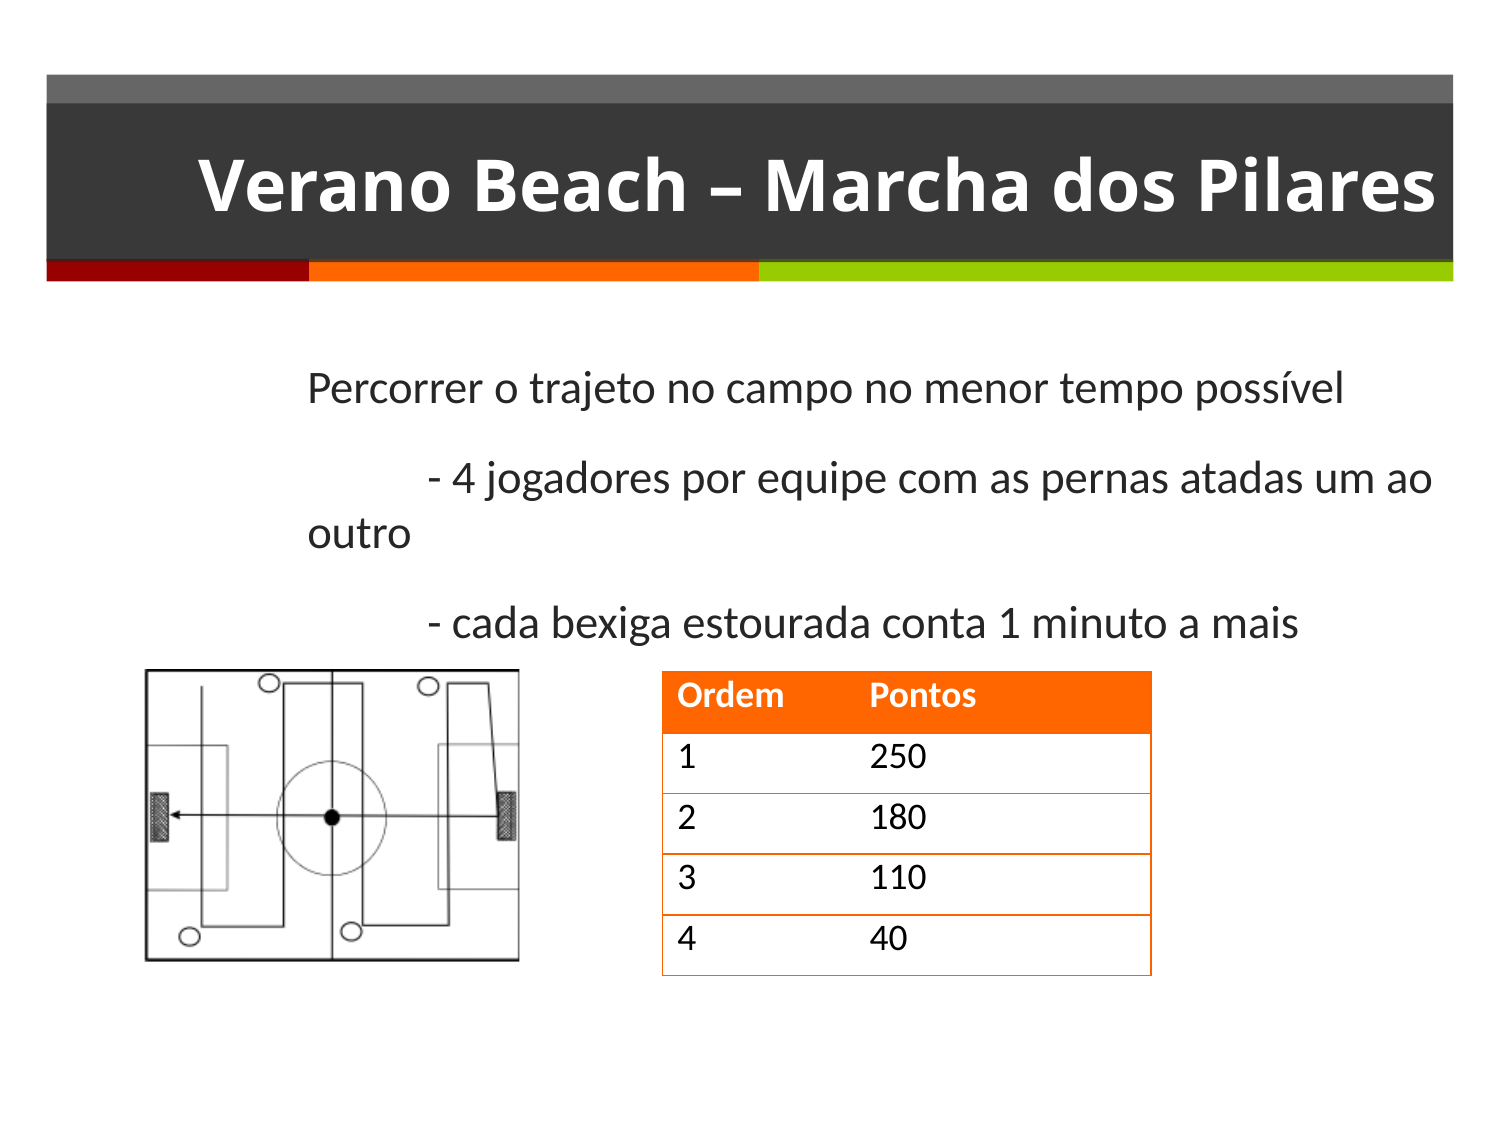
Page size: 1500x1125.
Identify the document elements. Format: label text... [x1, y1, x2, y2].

table_cell 180 [855, 794, 1150, 853]
table_cell 40 [855, 916, 1150, 975]
table_cell 1 [663, 734, 855, 793]
table_cell 2 [663, 794, 855, 853]
list Percorrer o trajeto no campo no menor tempo possível - 4 jogadores por equipe com as pernas atadas um ao outro - cada bexiga estourada conta 1 minuto a mais [292, 350, 1454, 744]
table_cell 3 [663, 855, 855, 914]
table_cell 110 [855, 855, 1150, 914]
table_header Pontos [855, 673, 1150, 732]
table_cell 4 [663, 916, 855, 975]
picture [143, 668, 520, 962]
table_cell 250 [855, 734, 1150, 793]
table_header Ordem [663, 673, 855, 732]
title Verano Beach – Marcha dos Pilares [46, 103, 1454, 263]
